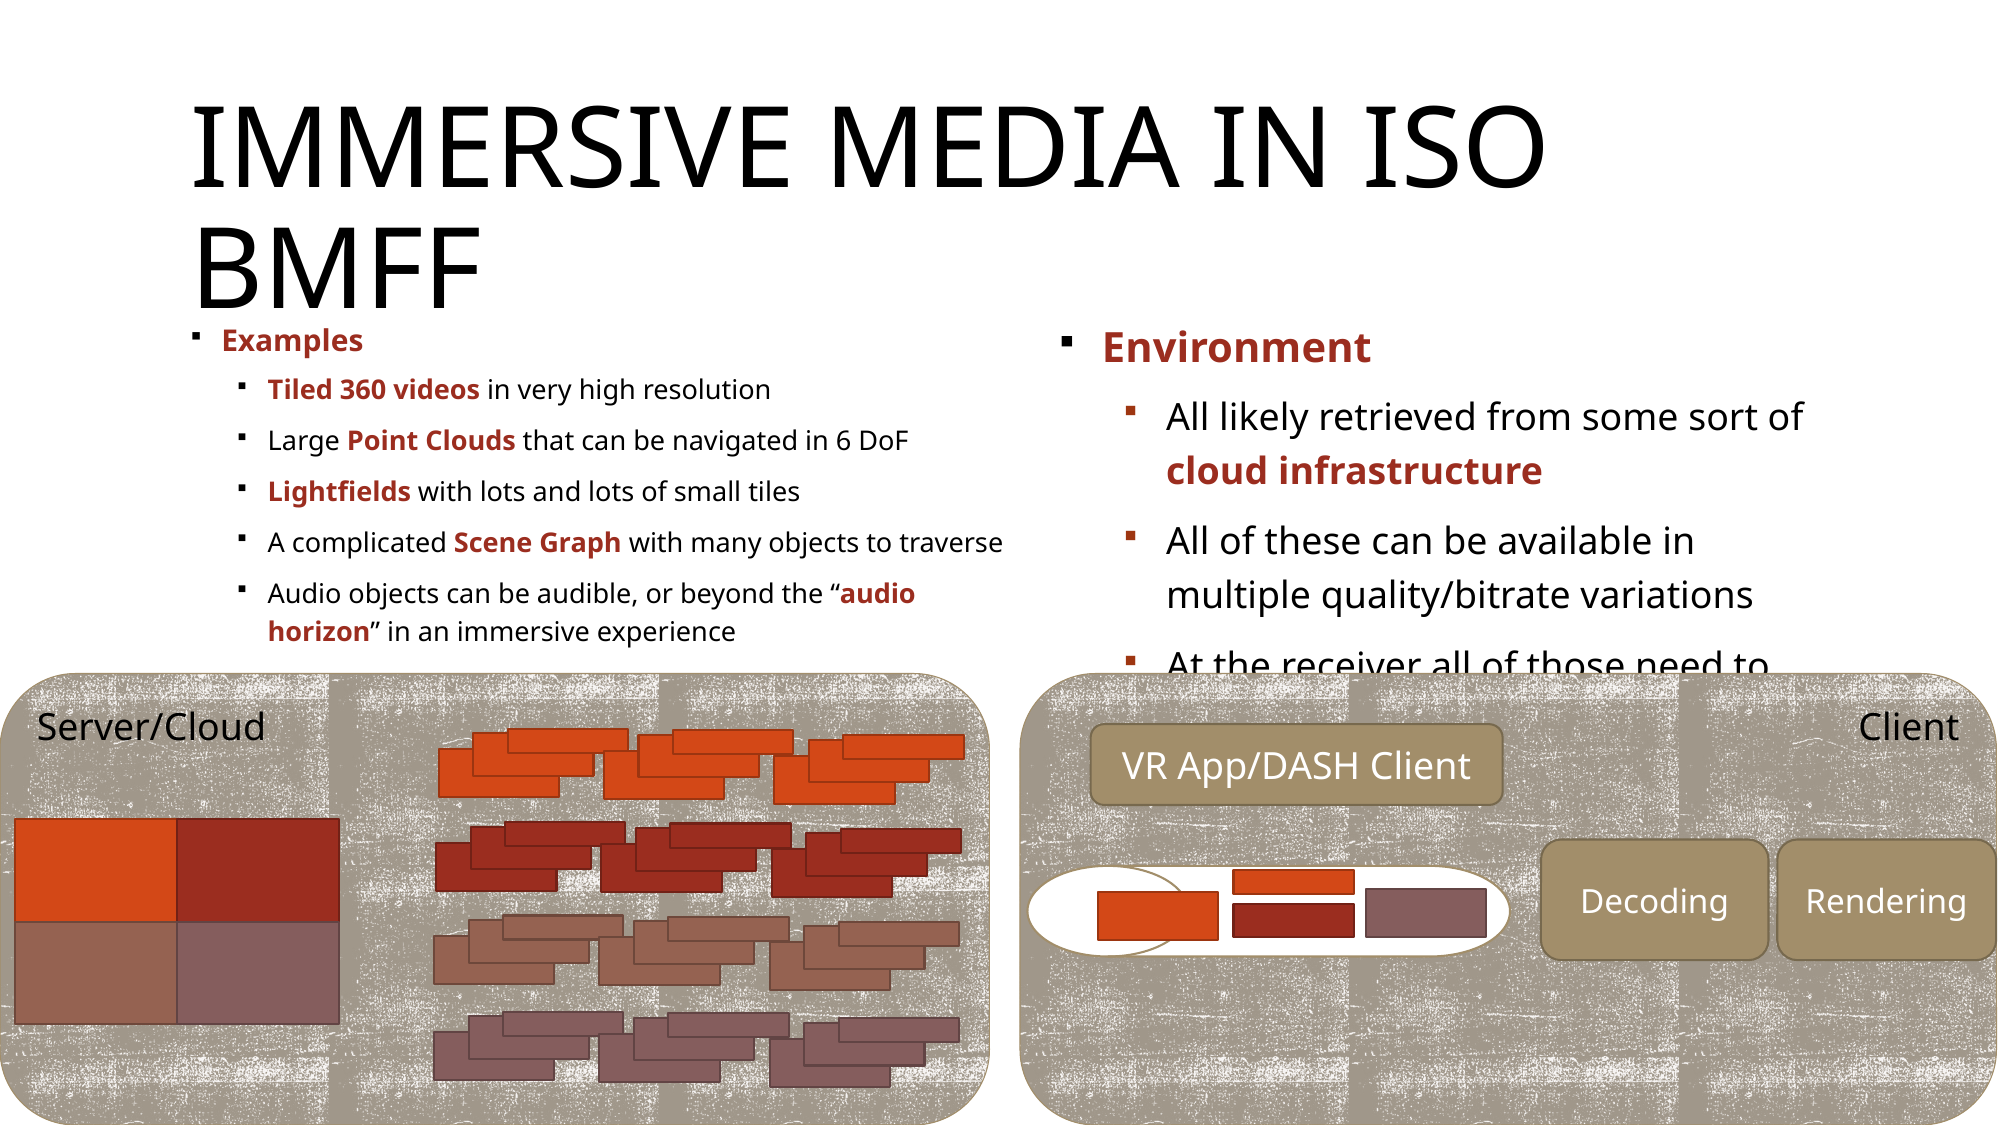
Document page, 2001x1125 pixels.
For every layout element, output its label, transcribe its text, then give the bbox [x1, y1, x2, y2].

text_box Server/Cloud [0, 672, 991, 1125]
text_box [14, 921, 176, 1025]
title Immersive Media in ISO BMFF [175, 79, 1826, 344]
text_box VR App/DASH Client [1089, 723, 1504, 807]
text_box Client [1019, 672, 1998, 1125]
text_box [438, 748, 560, 798]
list Examples Tiled 360 videos in very high resolution Large Point Clouds that can be navigated in 6 DoF Lightfields with lots and lots of small tiles A complicated Scene Graph with many objects to traverse Audio objects can be audible, or beyond the “audio horizon” in an immersive experience [175, 306, 1021, 666]
text_box [176, 818, 340, 921]
text_box [1232, 869, 1355, 895]
text_box Rendering [1776, 838, 1998, 962]
text_box [14, 818, 176, 921]
text_box [507, 728, 629, 754]
text_box [1365, 888, 1487, 938]
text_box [605, 731, 792, 799]
text_box [1232, 903, 1355, 938]
text_box [1097, 891, 1219, 941]
text_box Decoding [1539, 838, 1770, 962]
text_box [437, 1015, 957, 1085]
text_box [775, 736, 962, 802]
text_box [472, 732, 595, 777]
text_box [1026, 864, 1512, 958]
list Environment All likely retrieved from some sort of cloud infrastructure All of these can be available in multiple quality/bitrate variations At the receiver all of those need to decoded and decrypted with constrained devices [1043, 303, 1824, 692]
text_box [438, 824, 959, 895]
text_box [437, 917, 957, 988]
text_box [176, 921, 340, 1025]
